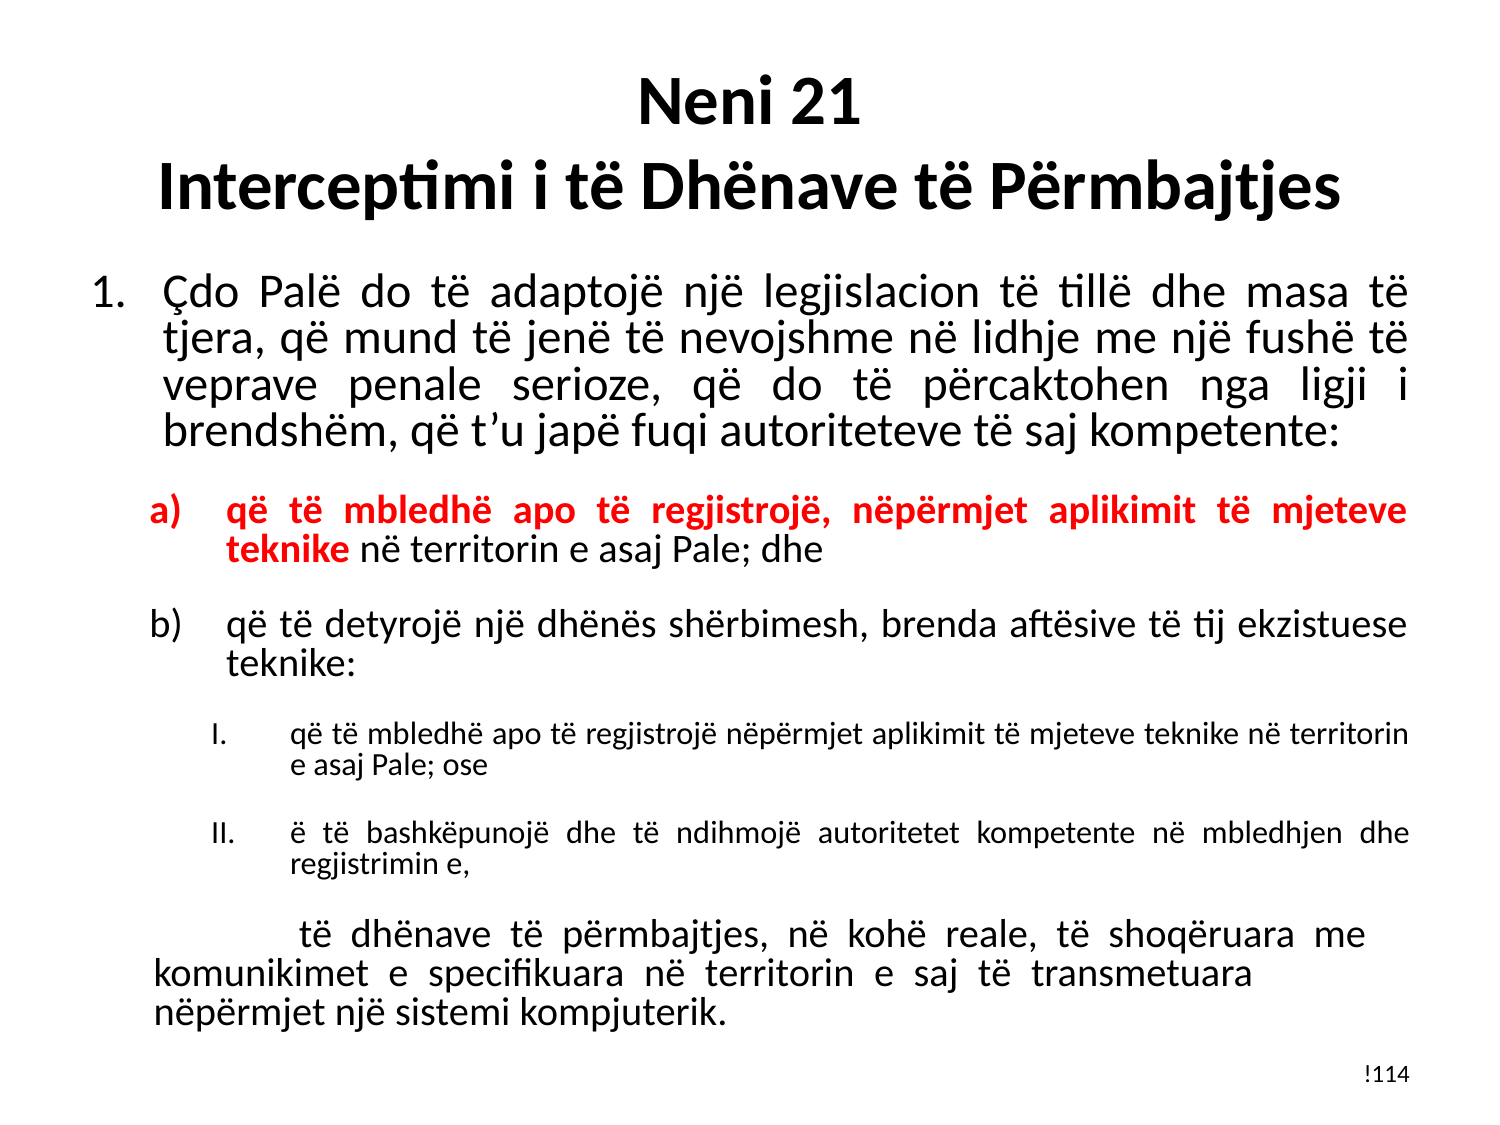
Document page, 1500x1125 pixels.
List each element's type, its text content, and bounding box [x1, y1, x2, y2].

title Neni 21 Interceptimi i të Dhënave të Përmbajtjes [74, 44, 1426, 233]
text_box Çdo Palë do të adaptojë një legjislacion të tillë dhe masa të tjera, që mund të jenë të nevojshme në lidhje me një fushë të veprave penale serioze, që do të përcaktohen nga ligji i brendshëm, që t’u japë fuqi autoriteteve të saj kompetente: që të mbledhë apo të regjistrojë, nëpërmjet aplikimit të mjeteve teknike në territorin e asaj Pale; dhe që të detyrojë një dhënës shërbimesh, brenda aftësive të tij ekzistuese teknike: që të mbledhë apo të regjistrojë nëpërmjet aplikimit të mjeteve teknike në territorin e asaj Pale; ose ë të bashkëpunojë dhe të ndihmojë autoritetet kompetente në mbledhjen dhe regjistrimin e, të dhënave të përmbajtjes, në kohë reale, të shoqëruara me komunikimet e specifikuara në territorin e saj të transmetuara nëpërmjet një sistemi kompjuterik. [74, 262, 1425, 1043]
slide_number !114 [1074, 1043, 1425, 1103]
